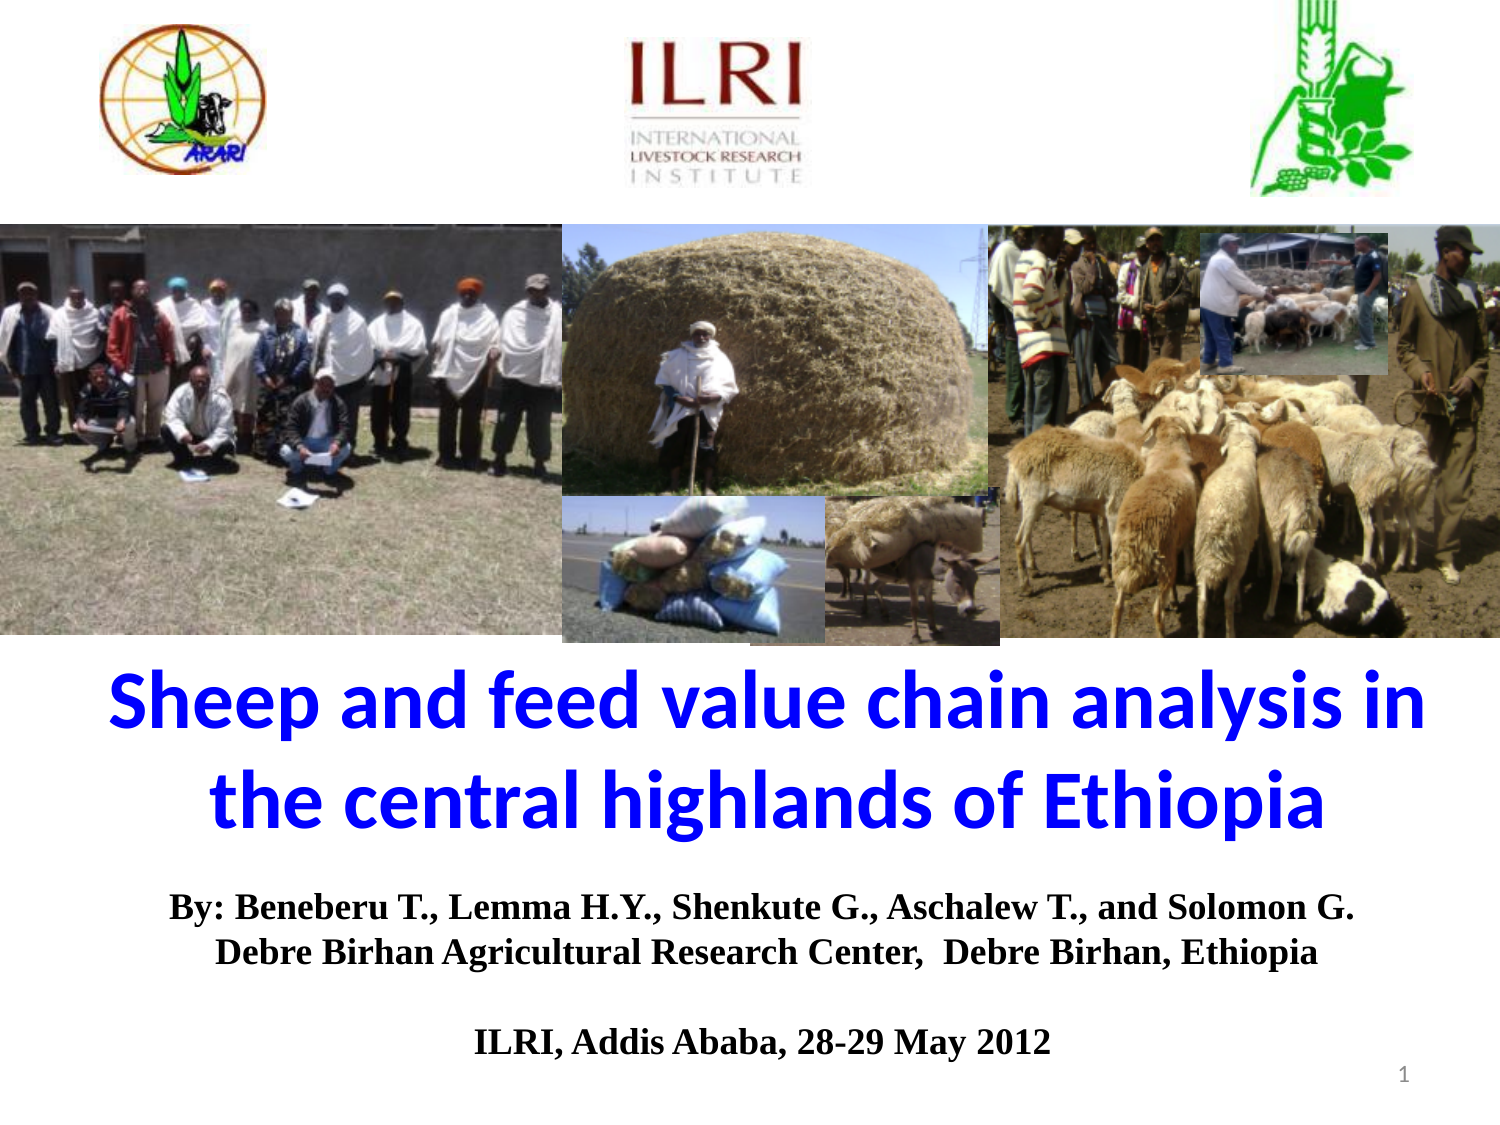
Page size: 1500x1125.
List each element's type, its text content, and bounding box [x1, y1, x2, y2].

picture [99, 24, 268, 176]
picture [1249, 0, 1414, 197]
text_box By: Beneberu T., Lemma H.Y., Shenkute G., Aschalew T., and Solomon G. Debre Birhan Agricultural Research Center, Debre Birhan, Ethiopia ILRI, Addis Ababa, 28-29 May 2012 [112, 874, 1413, 1070]
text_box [1001, 224, 1500, 638]
text_box Sheep and feed value chain analysis in the central highlands of Ethiopia [87, 645, 1450, 853]
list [0, 224, 561, 636]
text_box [562, 224, 1001, 646]
slide_number 1 [1074, 1042, 1425, 1103]
picture [624, 37, 812, 188]
